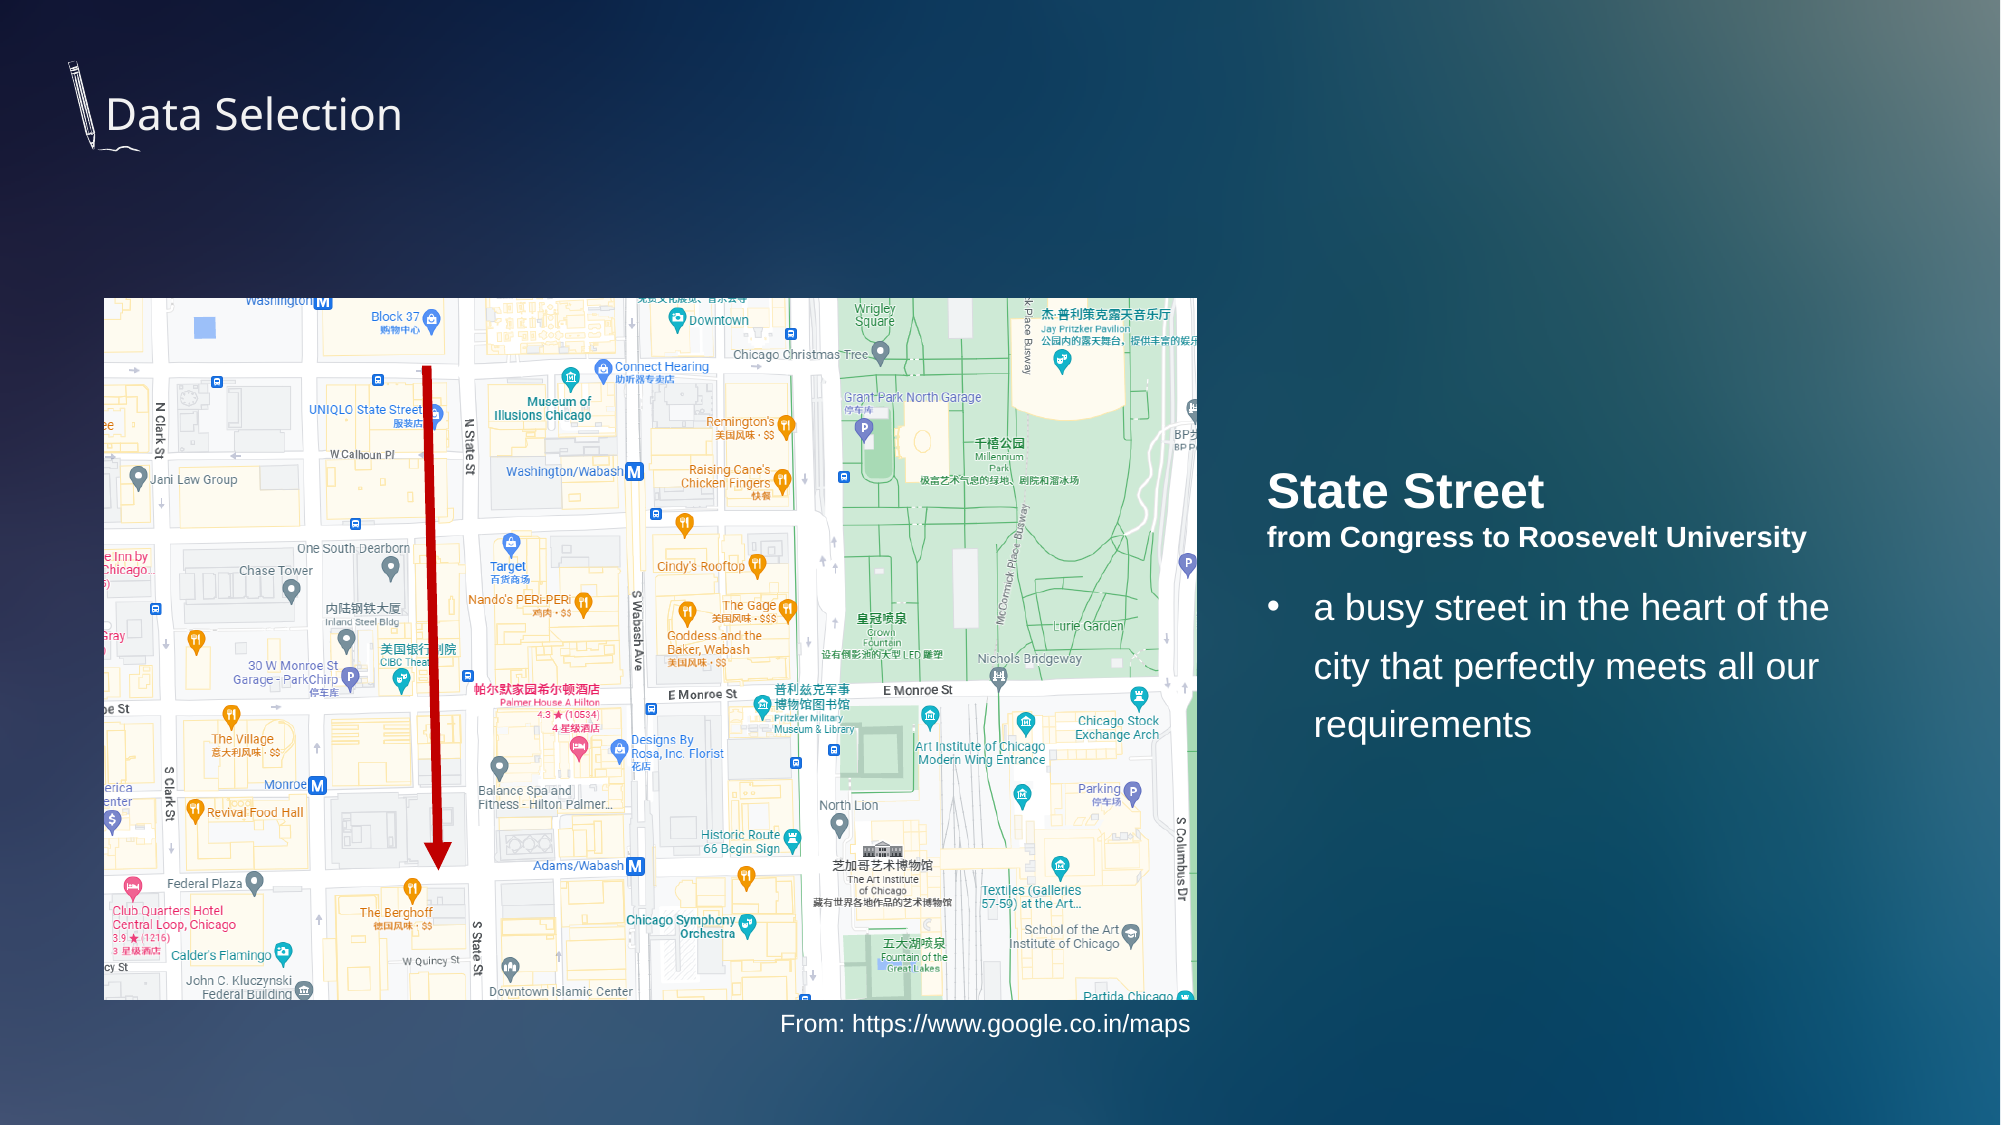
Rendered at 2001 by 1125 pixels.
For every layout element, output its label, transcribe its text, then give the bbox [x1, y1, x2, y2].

text_box Data Selection [141, 78, 652, 147]
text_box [426, 365, 439, 871]
text_box From: https://www.google.co.in/maps [765, 999, 1375, 1045]
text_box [1252, 451, 1899, 749]
picture [0, 0, 2001, 1125]
